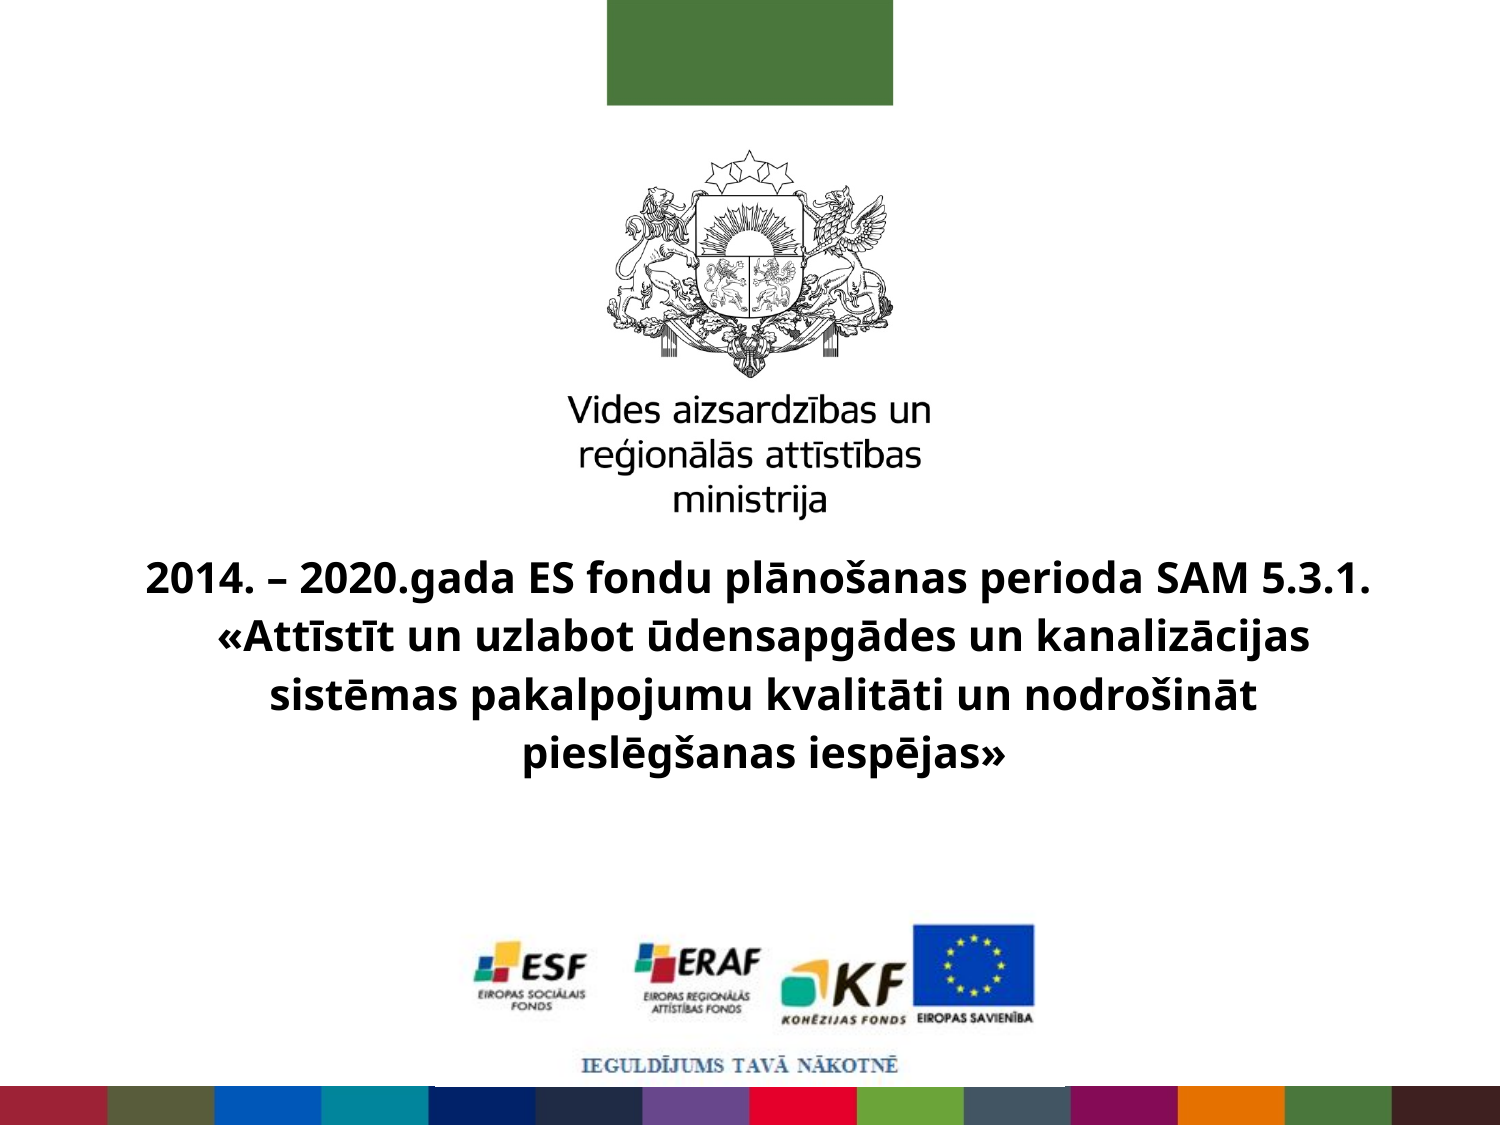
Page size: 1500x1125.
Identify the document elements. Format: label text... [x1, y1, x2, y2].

text_box 2014. – 2020.gada ES fondu plānošanas perioda SAM 5.3.1. «Attīstīt un uzlabot ūdensapgādes un kanalizācijas sistēmas pakalpojumu kvalitāti un nodrošināt pieslēgšanas iespējas» [126, 539, 1402, 812]
picture [326, 909, 1500, 1125]
picture [0, 1086, 320, 1125]
picture [440, 0, 1060, 539]
